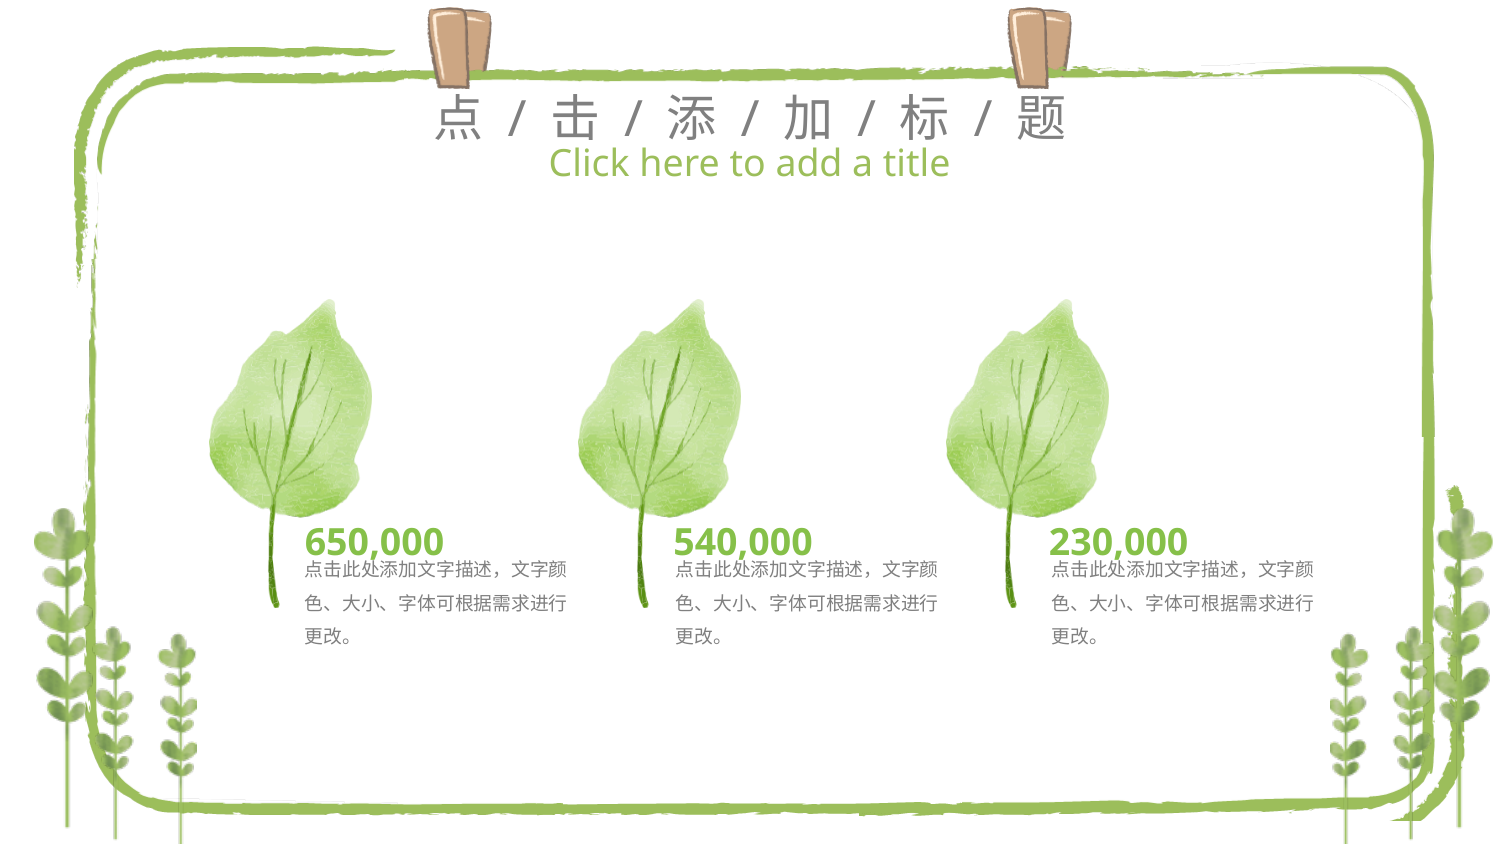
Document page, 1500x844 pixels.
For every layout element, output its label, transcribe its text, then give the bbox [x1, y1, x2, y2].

text_box 650,000 [373, 488, 578, 539]
text_box 点击此处添加文字描述，文字颜色、大小、字体可根据需求进行更改。 [661, 539, 961, 655]
text_box 点/击/添/加/标/题 [407, 79, 1093, 154]
text_box 540,000 [741, 488, 946, 539]
text_box 点击此处添加文字描述，文字颜色、大小、字体可根据需求进行更改。 [1036, 539, 1336, 655]
text_box 230,000 [1109, 488, 1440, 571]
text_box 点击此处添加文字描述，文字颜色、大小、字体可根据需求进行更改。 [290, 539, 590, 655]
text_box Click here to add a title [533, 131, 967, 192]
picture [34, 7, 1493, 844]
